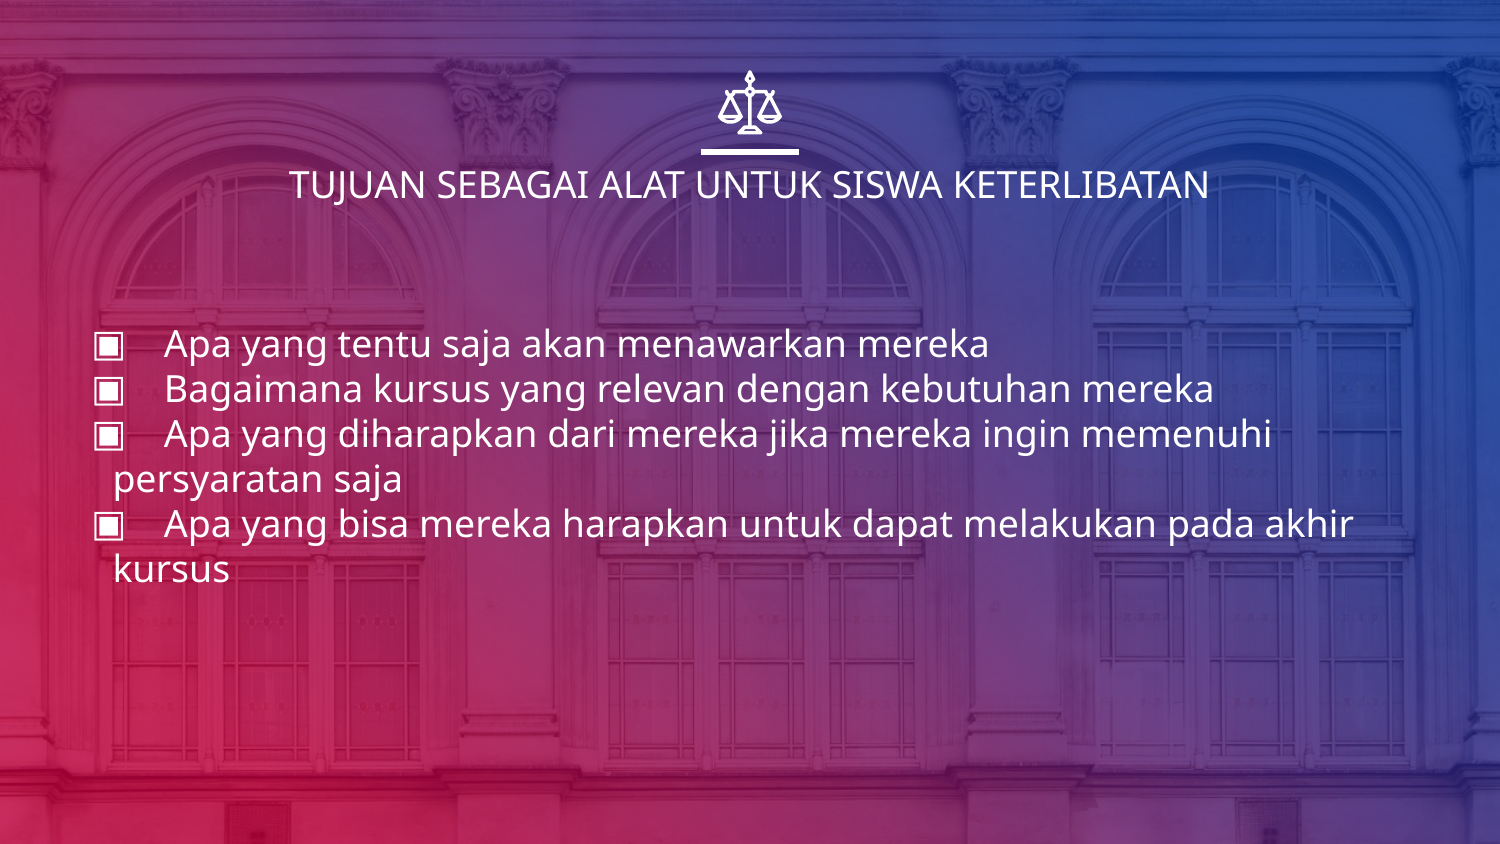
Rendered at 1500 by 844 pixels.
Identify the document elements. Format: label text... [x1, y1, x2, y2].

title TUJUAN SEBAGAI ALAT UNTUK SISWA KETERLIBATAN [219, 91, 1281, 222]
picture [0, 0, 1500, 844]
list Apa yang tentu saja akan menawarkan mereka Bagaimana kursus yang relevan dengan kebutuhan mereka Apa yang diharapkan dari mereka jika mereka ingin memenuhi persyaratan saja Apa yang bisa mereka harapkan untuk dapat melakukan pada akhir kursus [58, 304, 1465, 692]
